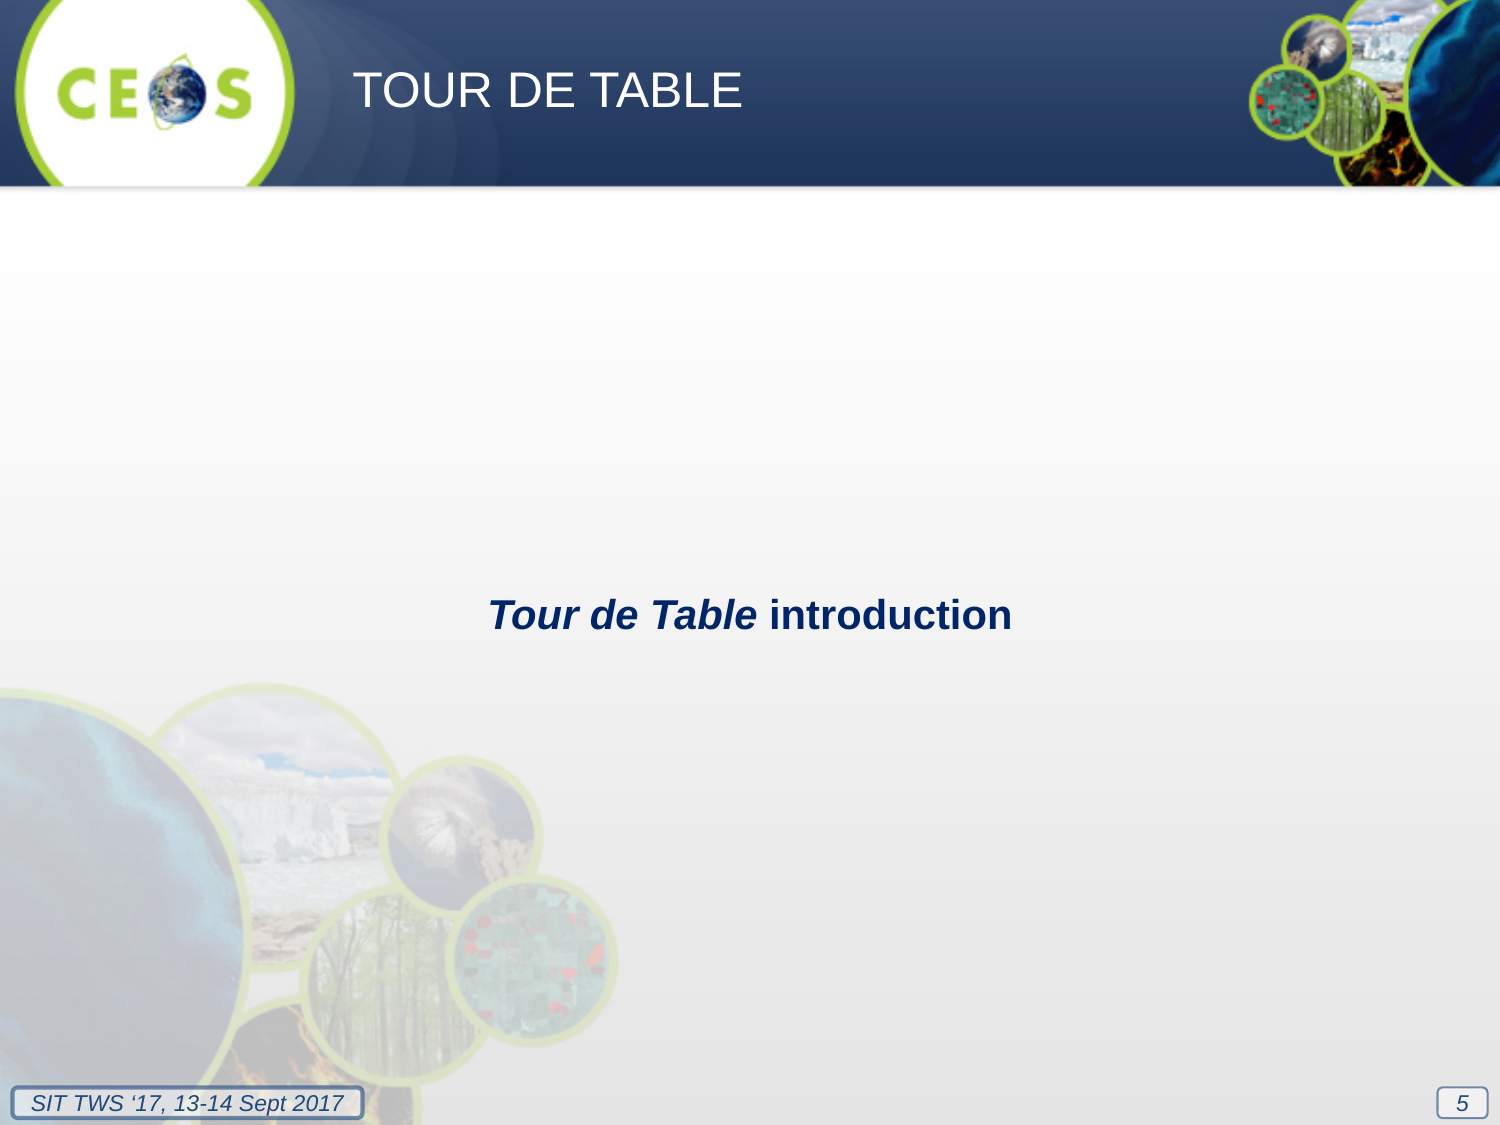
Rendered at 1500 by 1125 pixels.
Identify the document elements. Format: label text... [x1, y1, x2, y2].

slide_number 5 [1436, 1086, 1489, 1120]
picture [0, 0, 1500, 1125]
list TOUR DE TABLE [337, 50, 1150, 138]
list Tour de Table introduction [37, 224, 1463, 1000]
